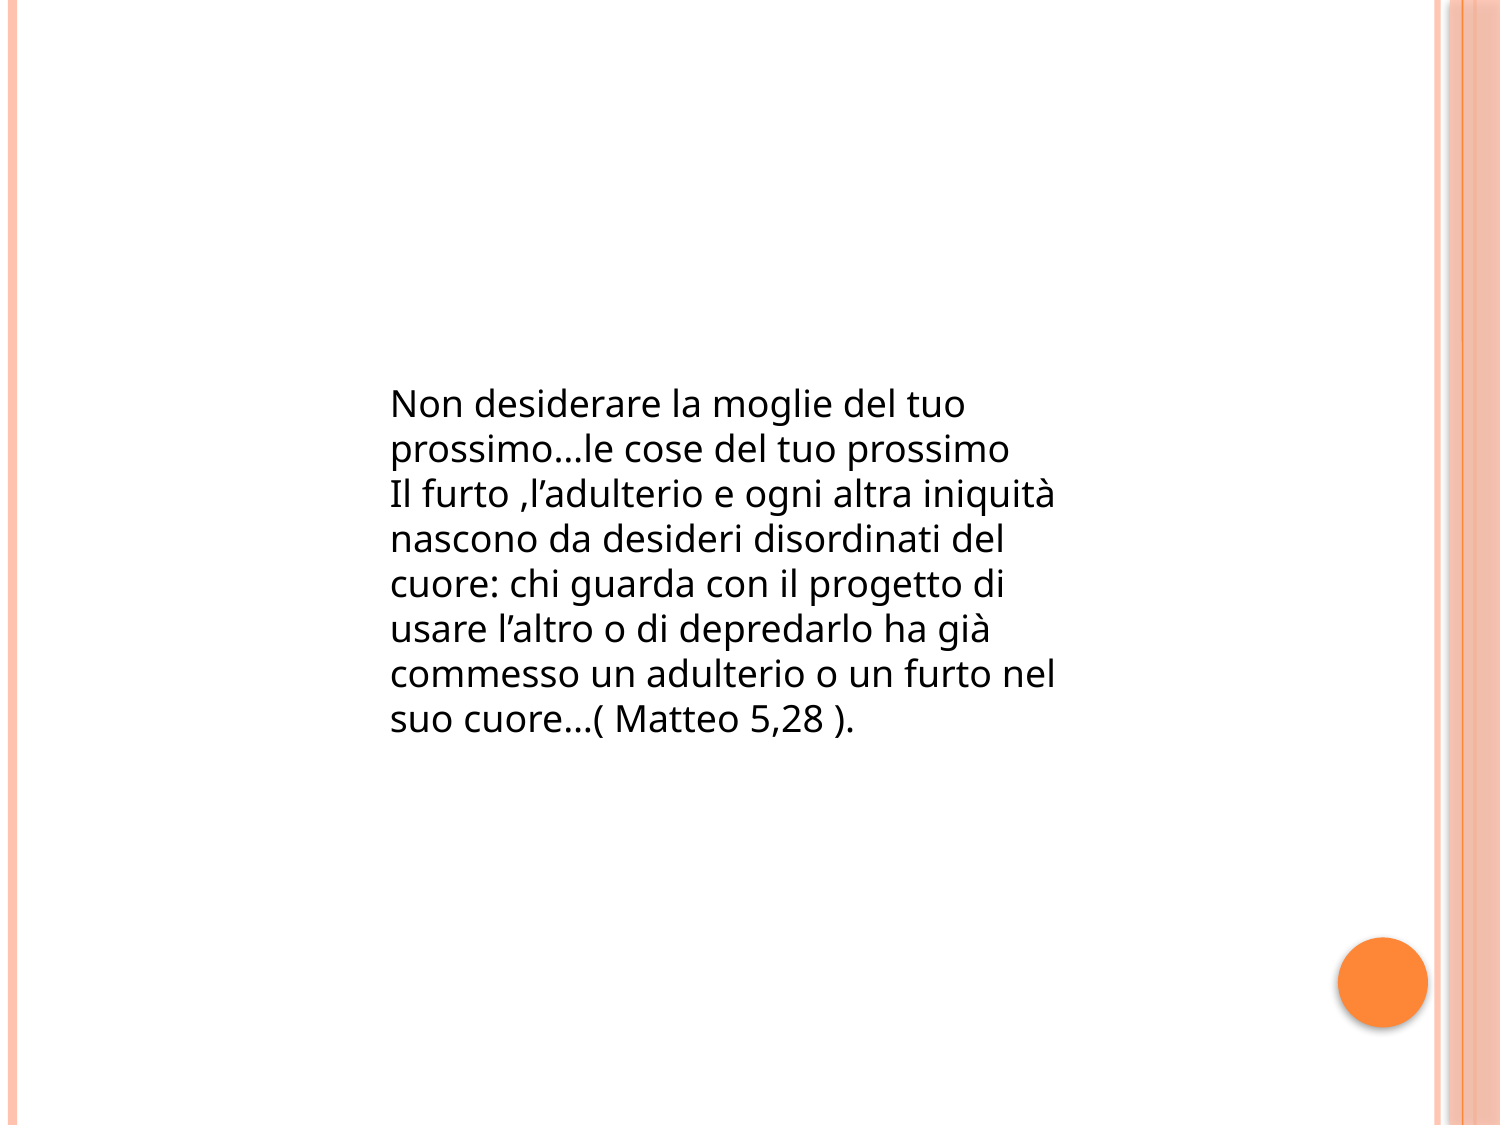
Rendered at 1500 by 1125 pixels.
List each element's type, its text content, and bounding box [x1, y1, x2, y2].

text_box Non desiderare la moglie del tuo prossimo…le cose del tuo prossimo Il furto ,l’adulterio e ogni altra iniquità nascono da desideri disordinati del cuore: chi guarda con il progetto di usare l’altro o di depredarlo ha già commesso un adulterio o un furto nel suo cuore…( Matteo 5,28 ). [374, 373, 1125, 748]
